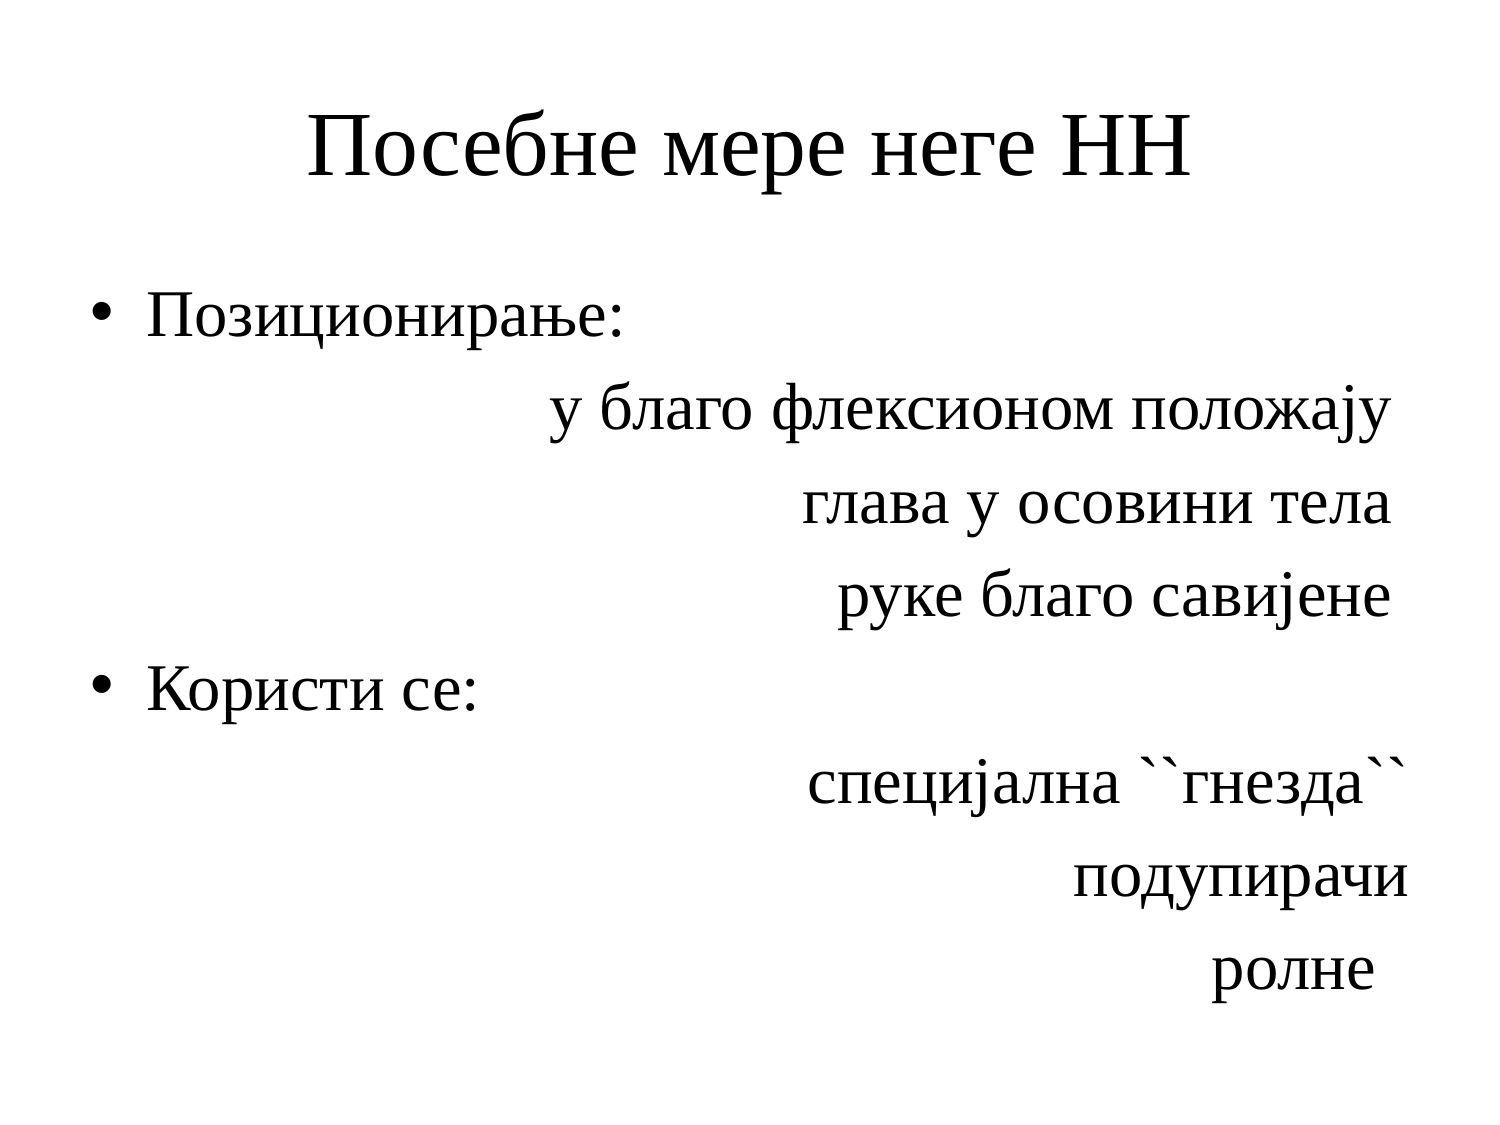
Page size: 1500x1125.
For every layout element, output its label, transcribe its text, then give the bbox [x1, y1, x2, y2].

title Посебне мере неге НН [75, 45, 1425, 233]
list Позиционирање: у благо флексионом положају глава у осовини тела руке благо савијене Користи се: специјална ``гнезда`` подупирачи ролне [75, 262, 1425, 1005]
